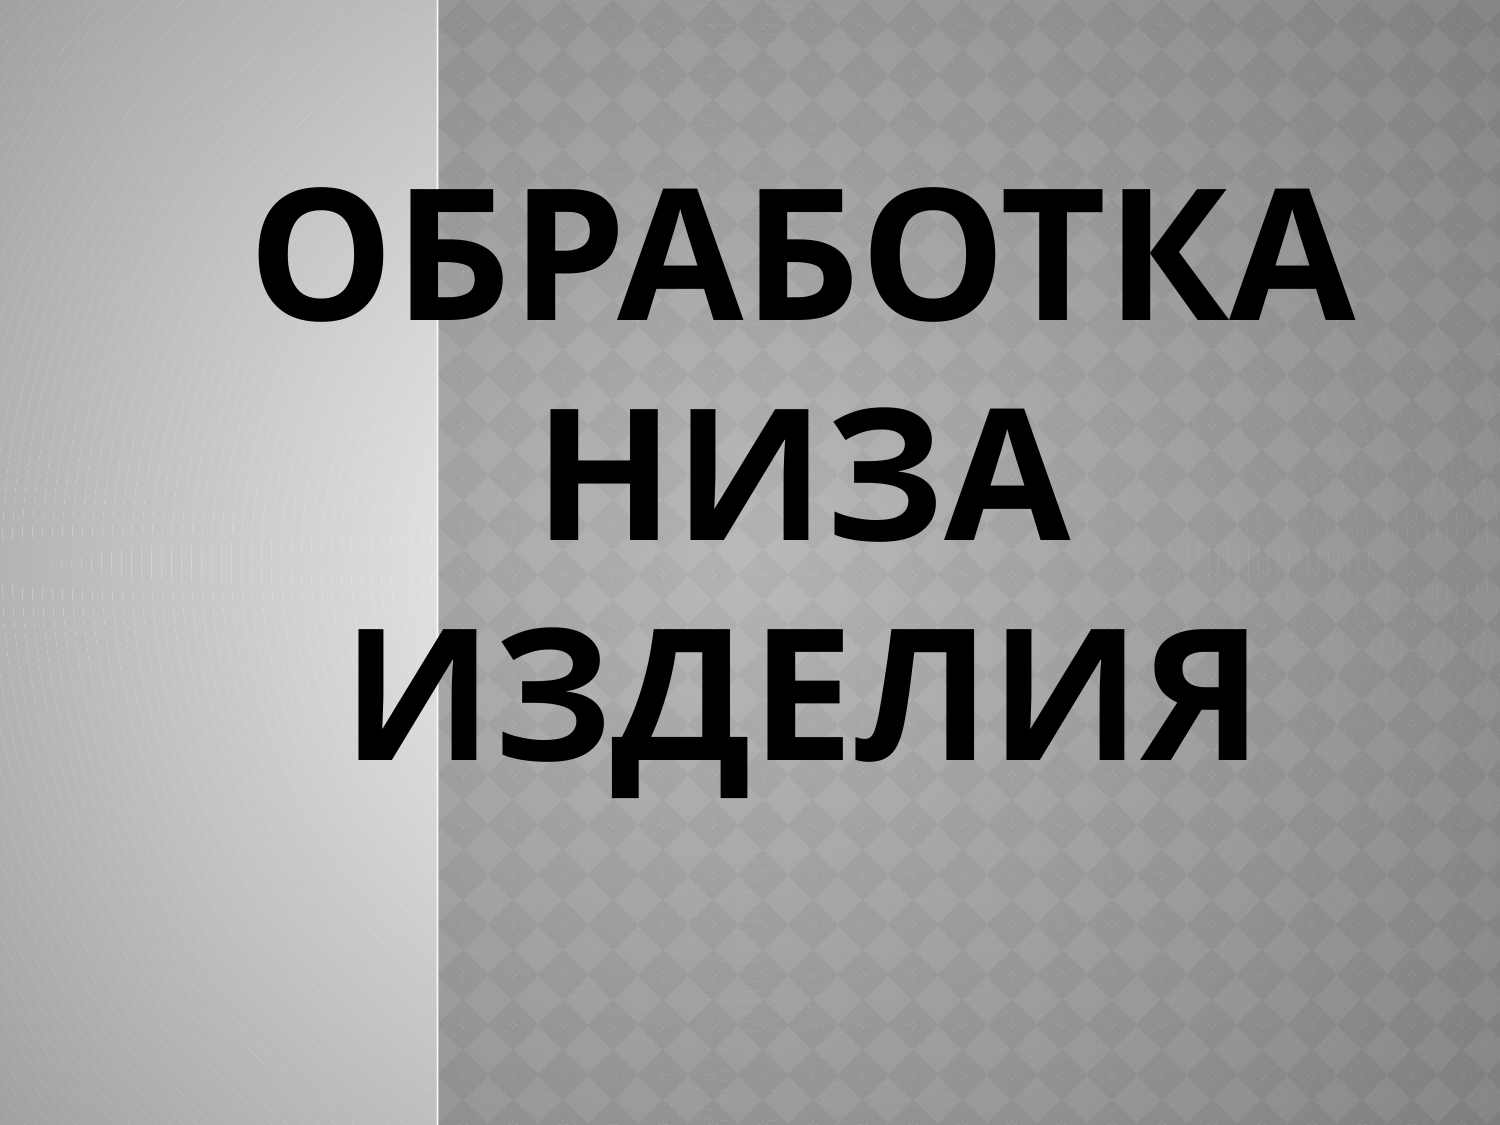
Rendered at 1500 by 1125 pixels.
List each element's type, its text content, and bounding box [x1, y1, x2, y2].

title Обработка низа изделия [152, 87, 1454, 797]
